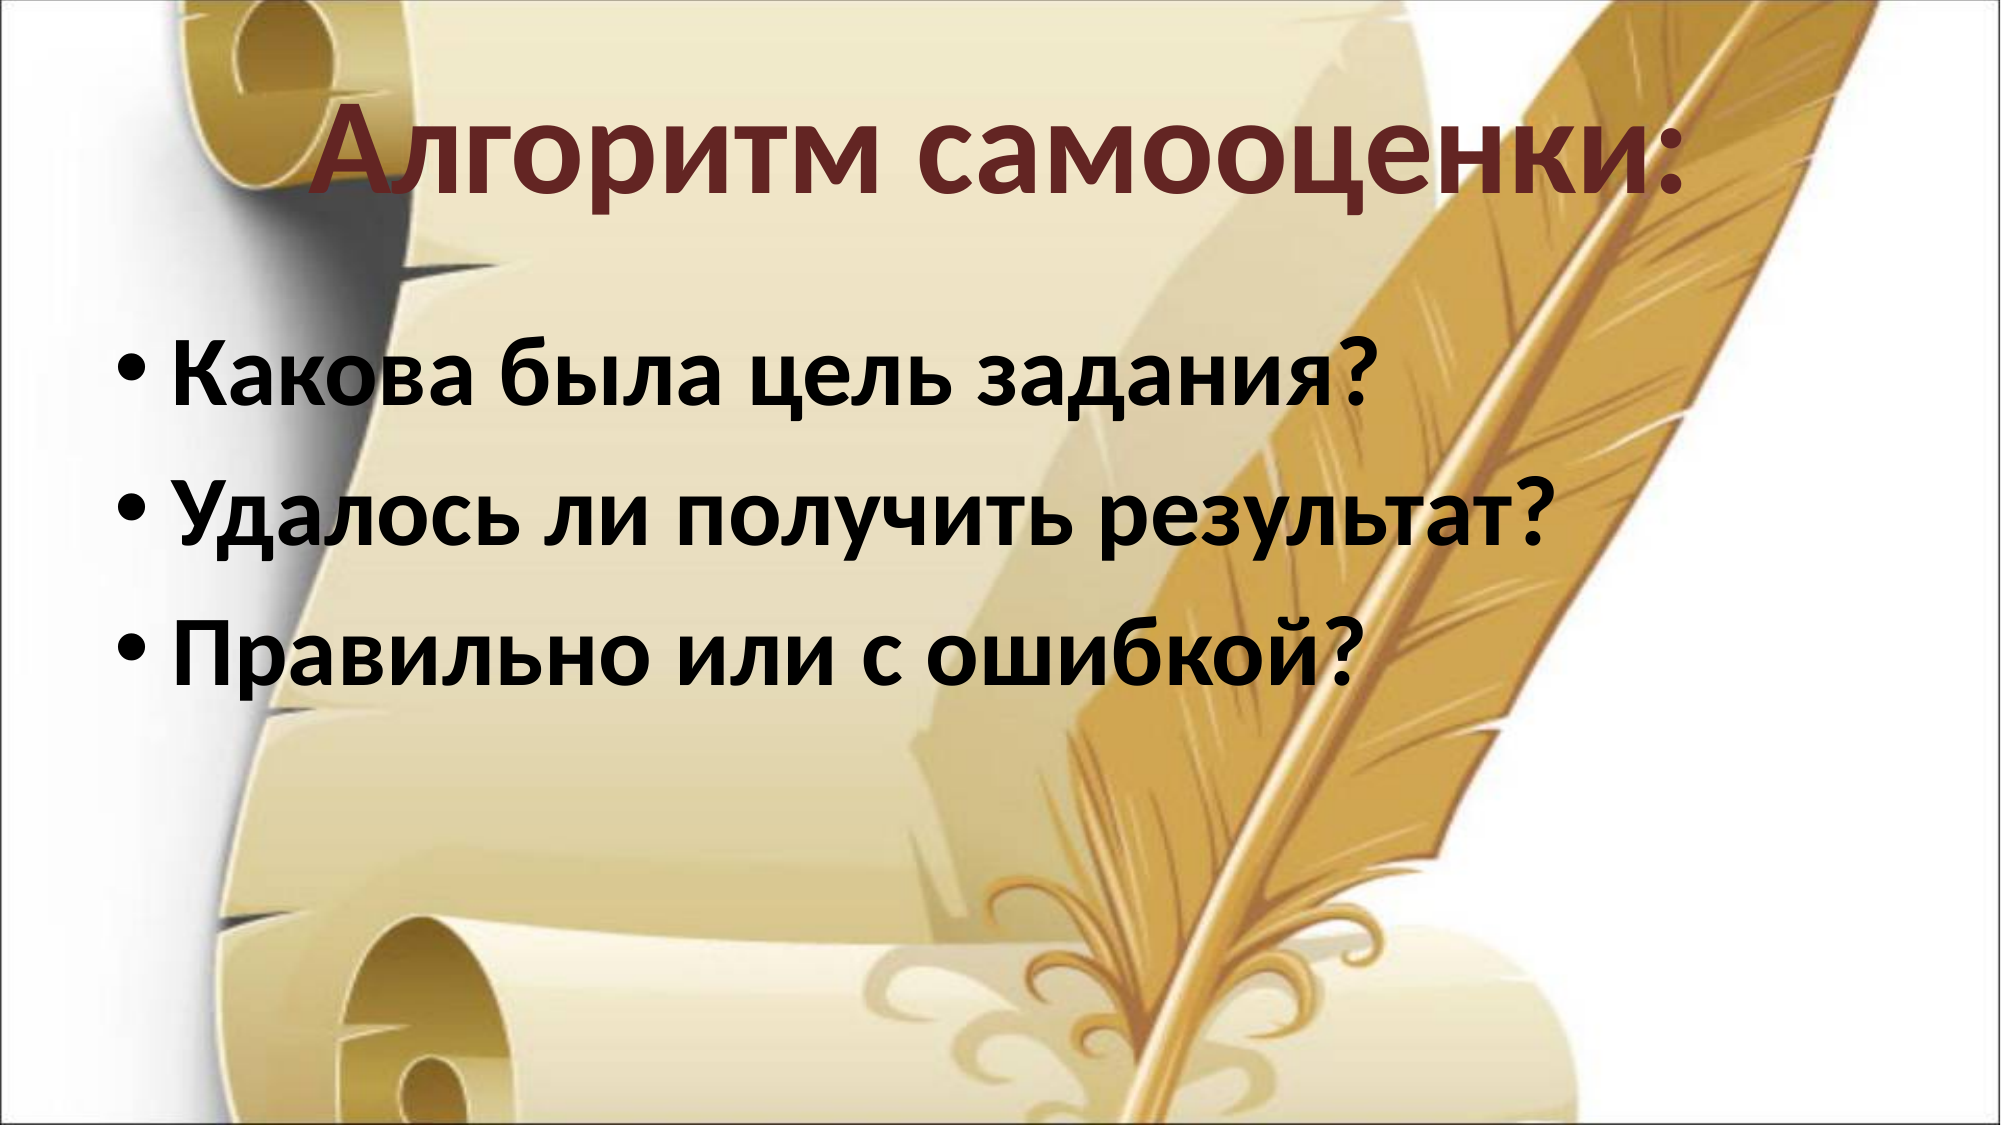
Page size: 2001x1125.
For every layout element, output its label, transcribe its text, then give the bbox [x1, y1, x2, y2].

list Какова была цель задания? Удалось ли получить результат? Правильно или с ошибкой? [99, 298, 1900, 1041]
title Алгоритм самооценки: [99, 45, 1900, 233]
picture [0, 0, 2001, 1125]
